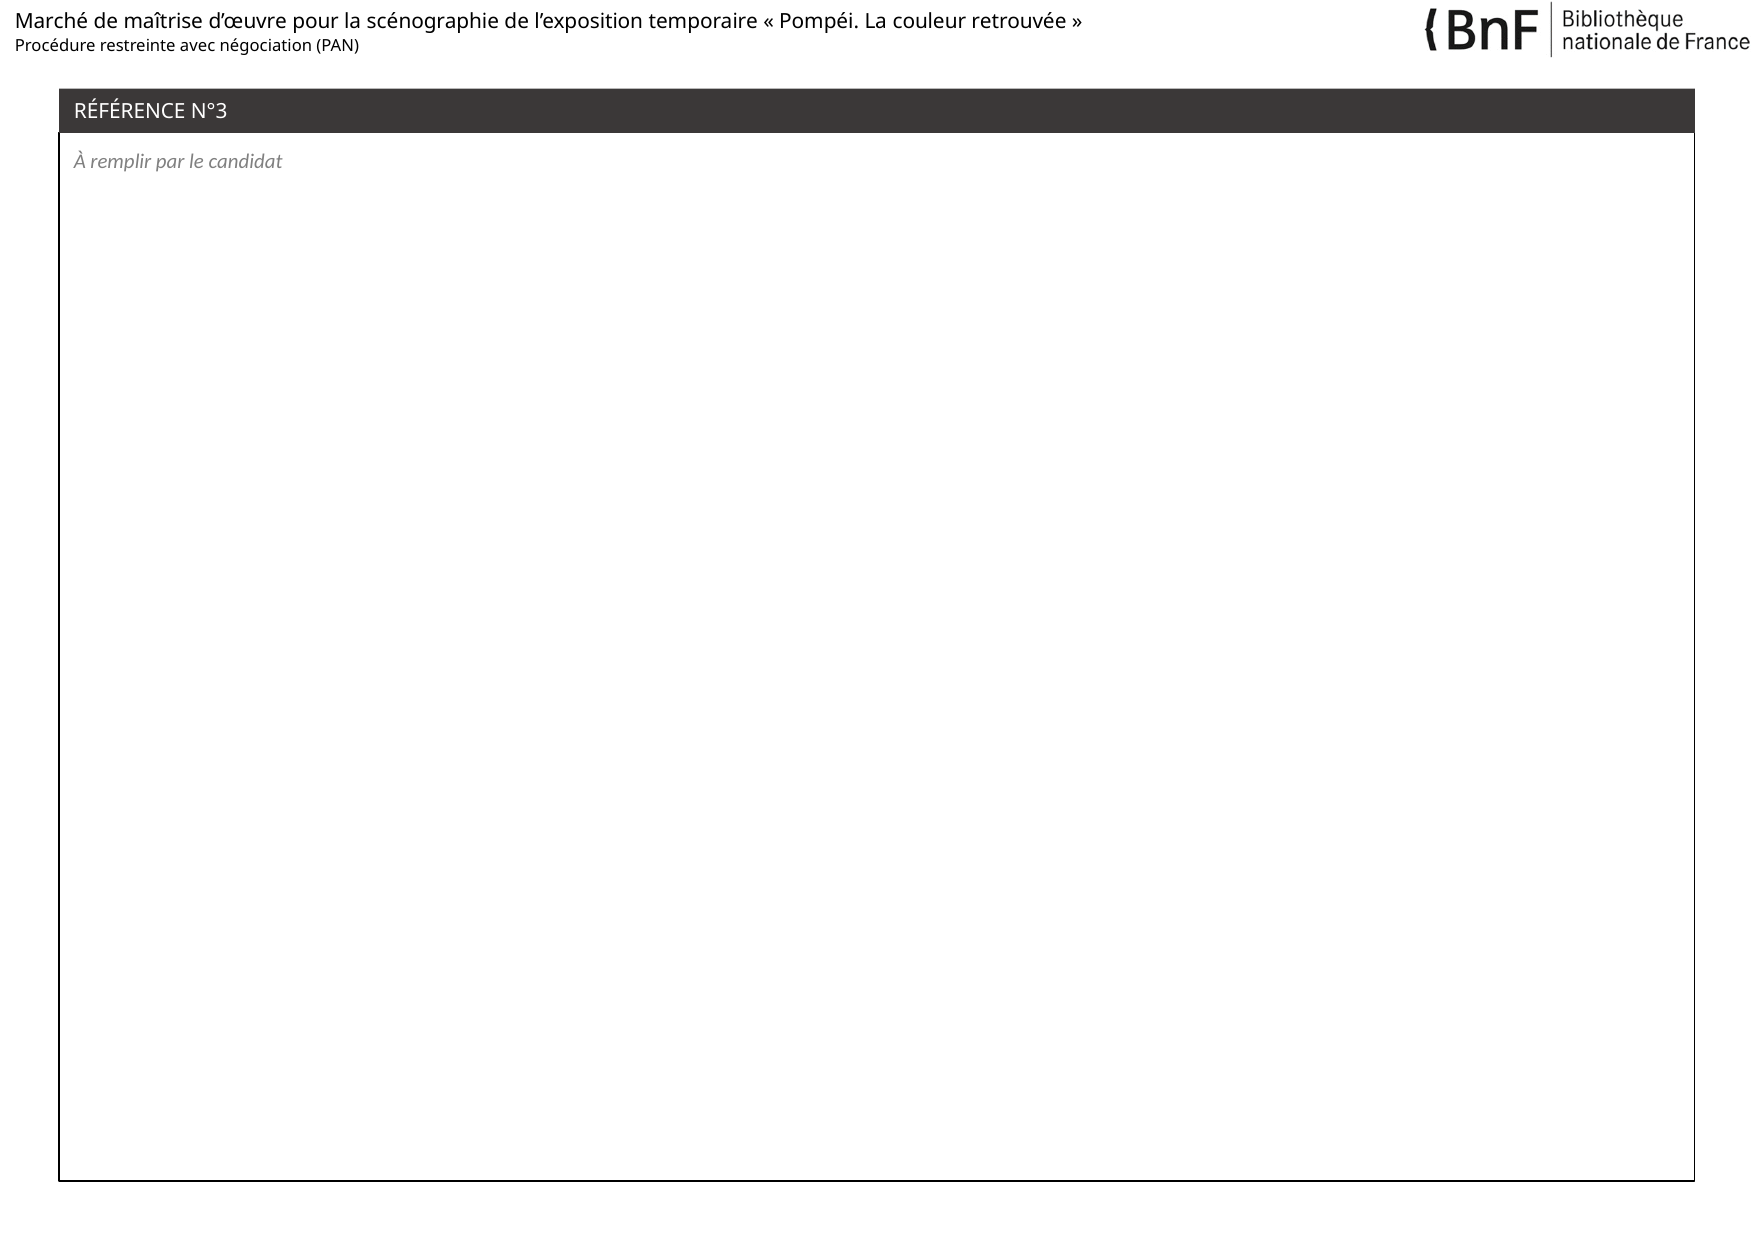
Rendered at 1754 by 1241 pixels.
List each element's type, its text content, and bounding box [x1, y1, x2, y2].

text_box Marché de maîtrise d’œuvre pour la scénographie de l’exposition temporaire « Pompéi. La couleur retrouvée » Procédure restreinte avec négociation (PAN) [0, 0, 1422, 59]
picture [1422, 0, 1754, 59]
text_box À remplir par le candidat [58, 132, 1695, 1181]
text_box RÉFÉRENCE N°3 [59, 88, 1695, 133]
